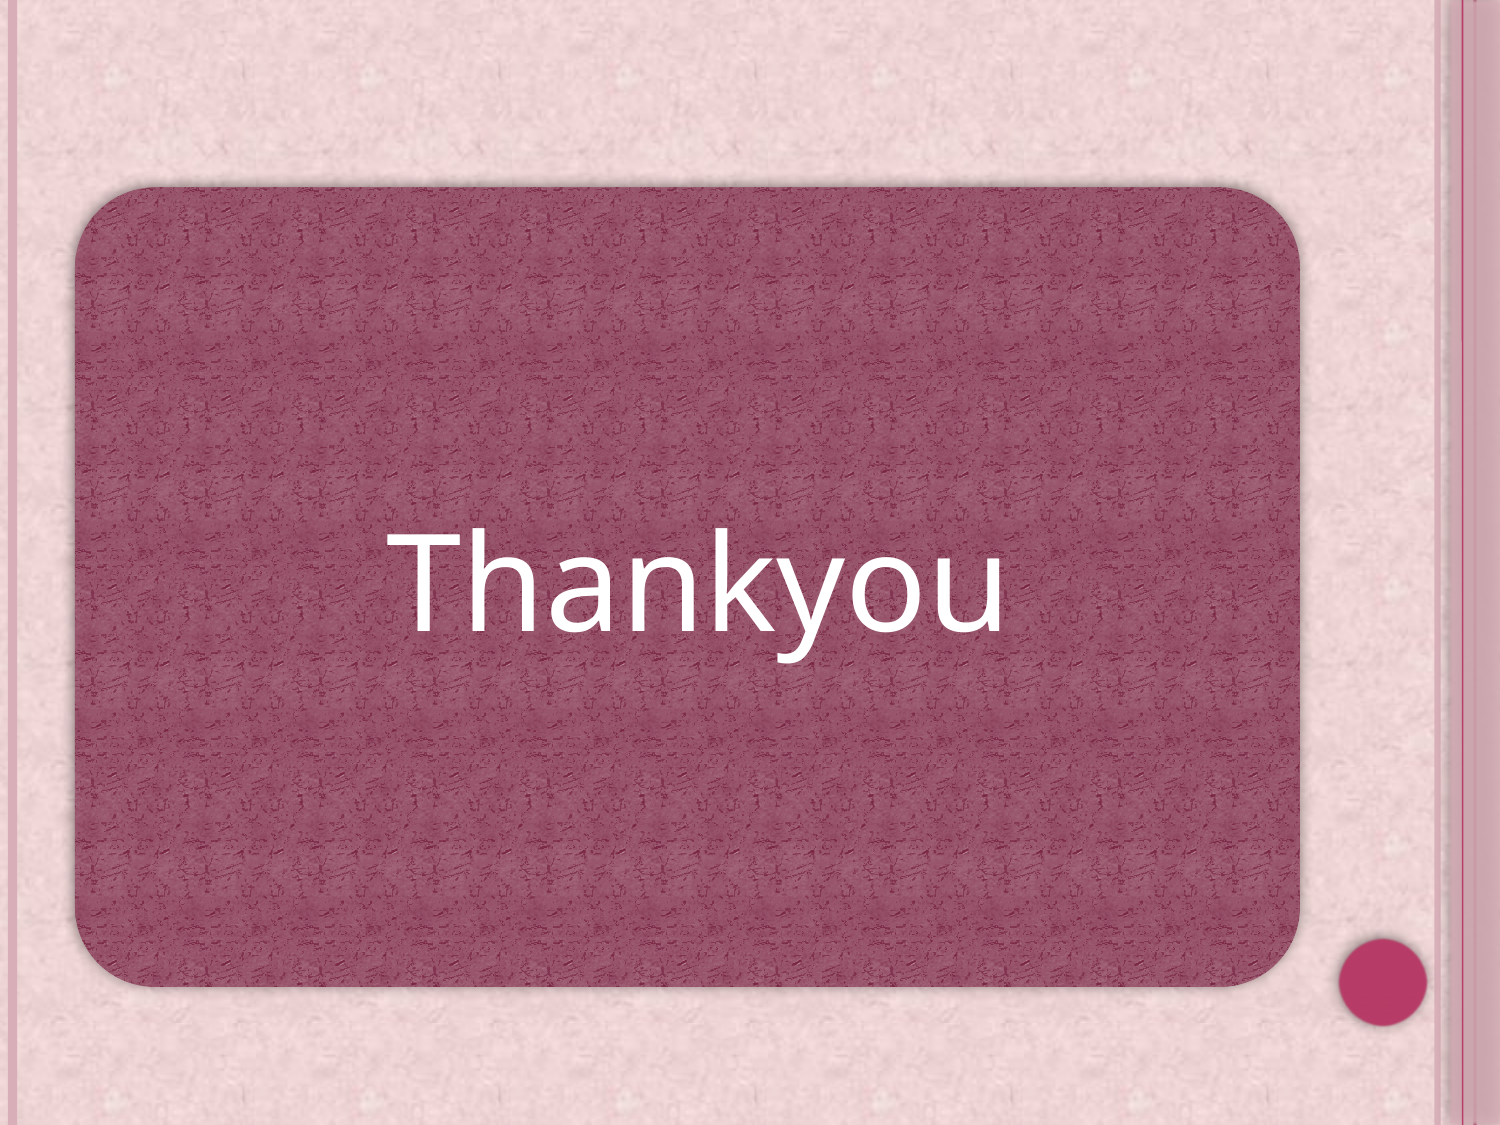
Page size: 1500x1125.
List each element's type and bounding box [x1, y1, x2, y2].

list [77, 52, 1299, 1061]
